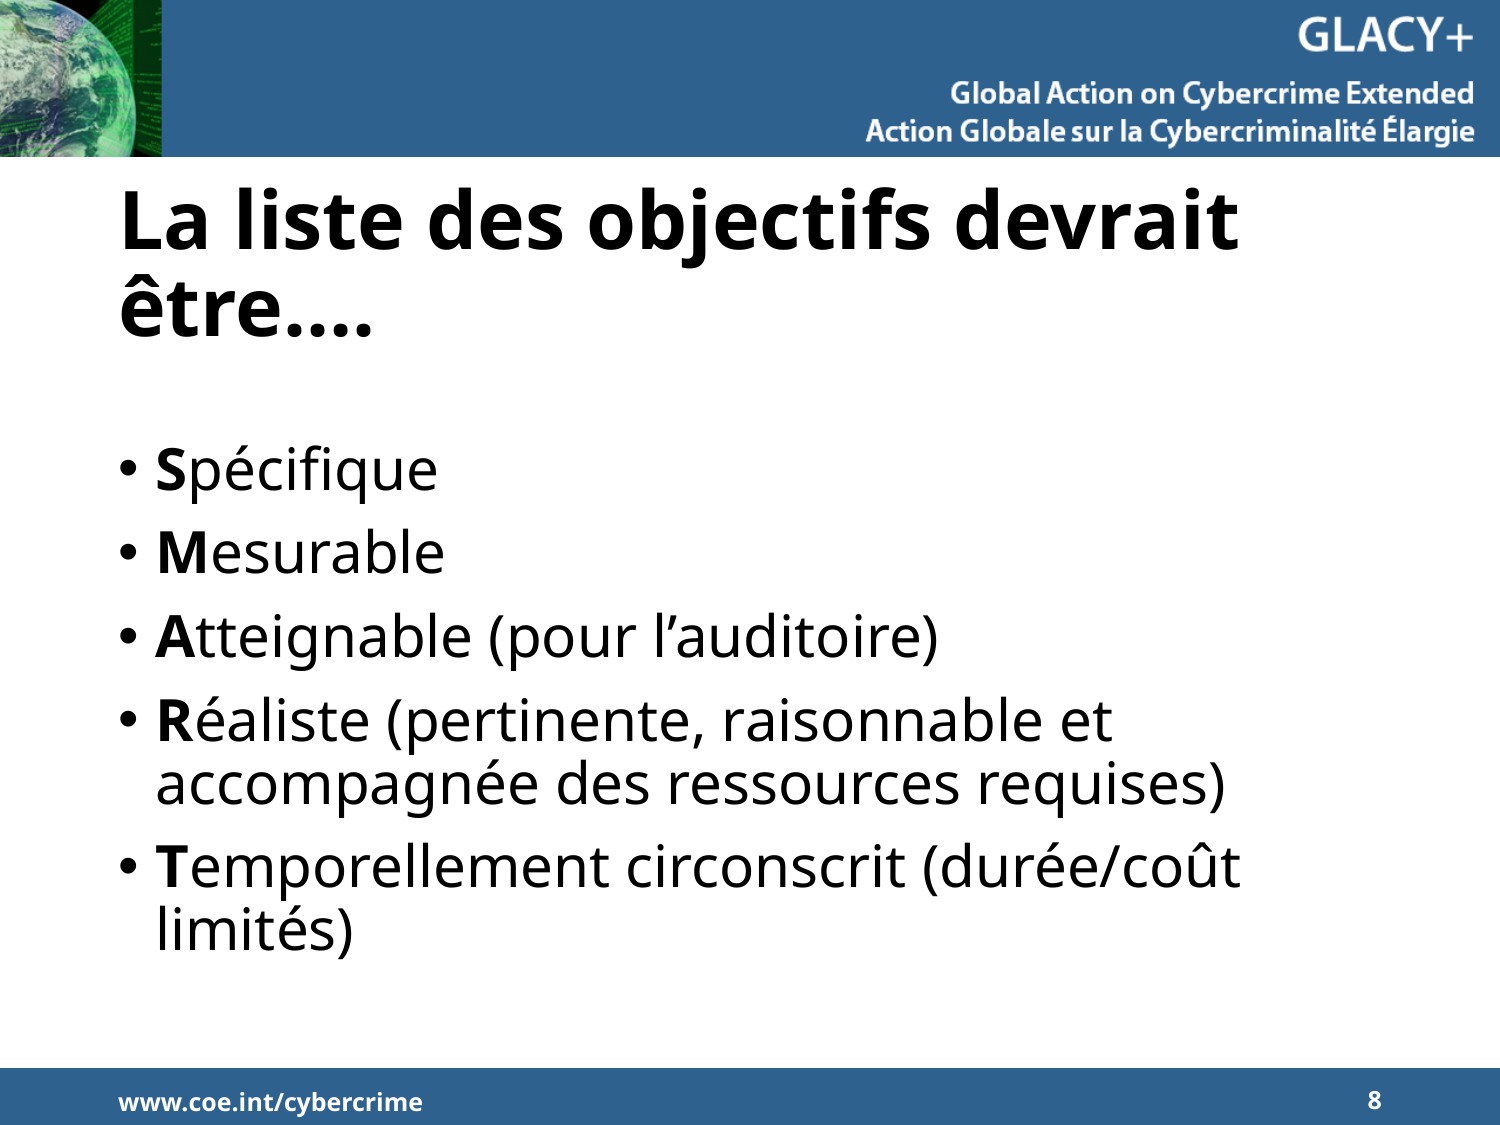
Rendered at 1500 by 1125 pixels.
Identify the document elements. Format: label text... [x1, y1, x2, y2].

list Spécifique Mesurable Atteignable (pour l’auditoire) Réaliste (pertinente, raisonnable et accompagnée des ressources requises) Temporellement circonscrit (durée/coût limités) [103, 432, 1397, 1086]
picture [0, 0, 1500, 157]
slide_number www.coe.int/cybercrime [103, 1071, 491, 1125]
slide_number 8 [1059, 1071, 1397, 1125]
title La liste des objectifs devrait être…. [103, 171, 1397, 363]
